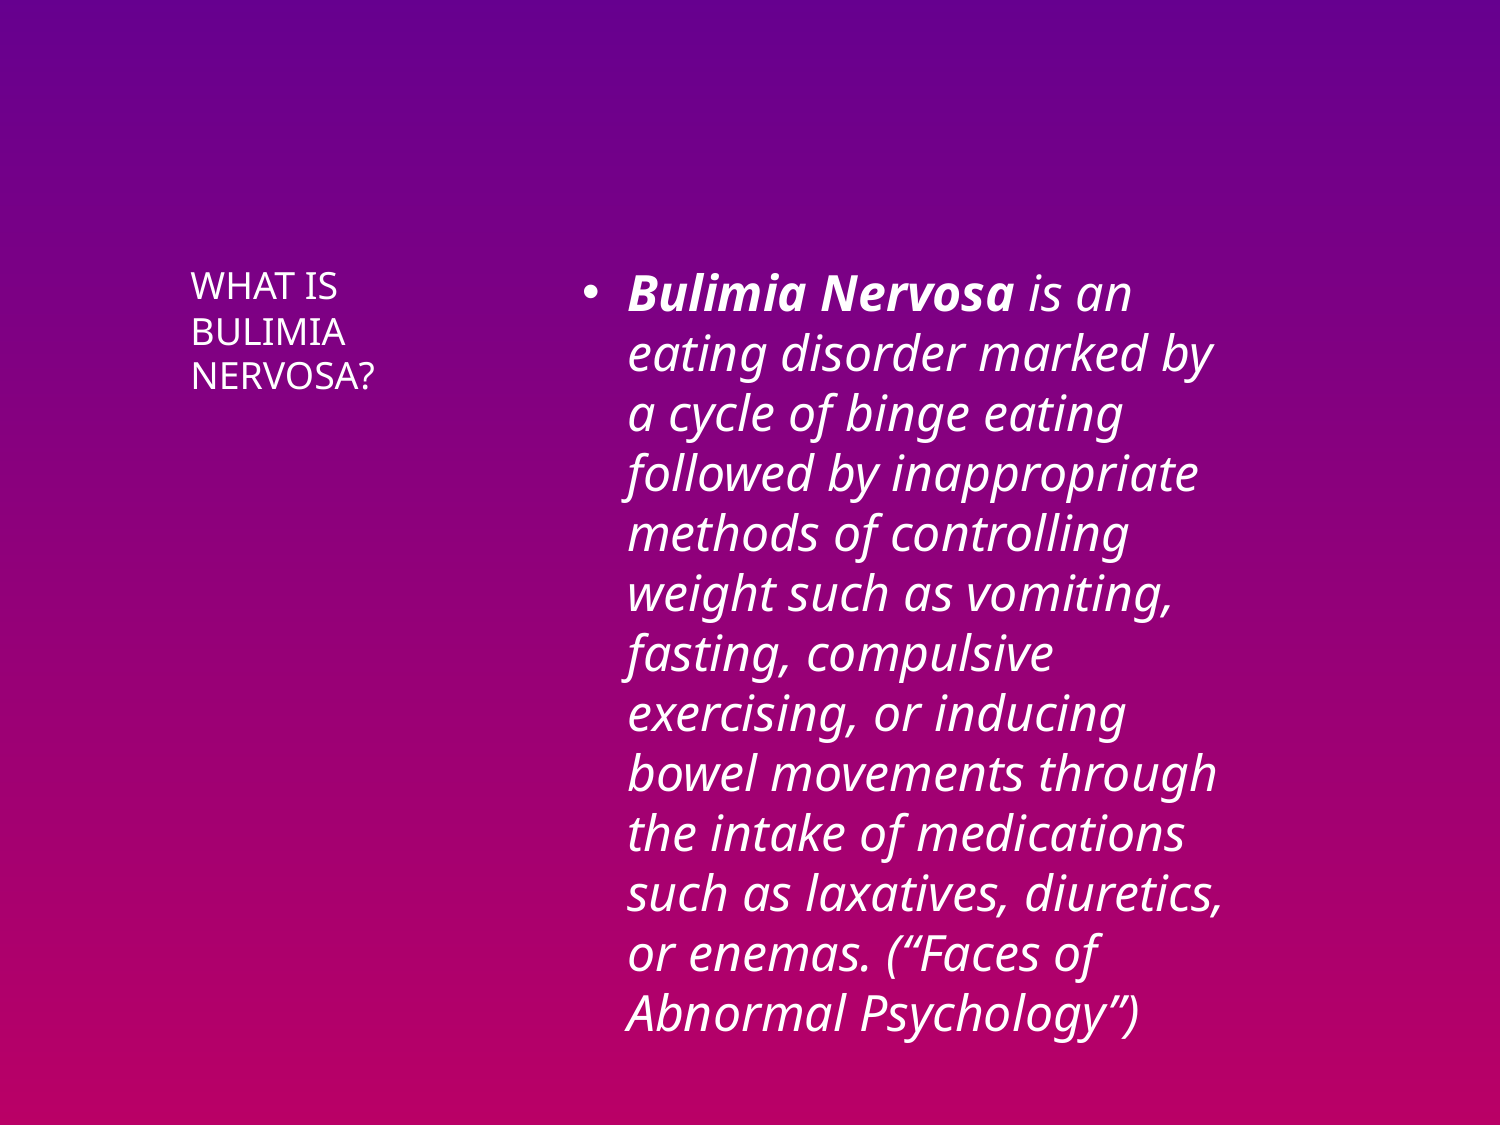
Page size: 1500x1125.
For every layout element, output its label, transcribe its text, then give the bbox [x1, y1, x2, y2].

list Bulimia Nervosa is an eating disorder marked by a cycle of binge eating followed by inappropriate methods of controlling weight such as vomiting, fasting, compulsive exercising, or inducing bowel movements through the intake of medications such as laxatives, diuretics, or enemas. (“Faces of Abnormal Psychology”) [566, 253, 1260, 891]
title What is bulimia nervosa? [175, 254, 516, 580]
